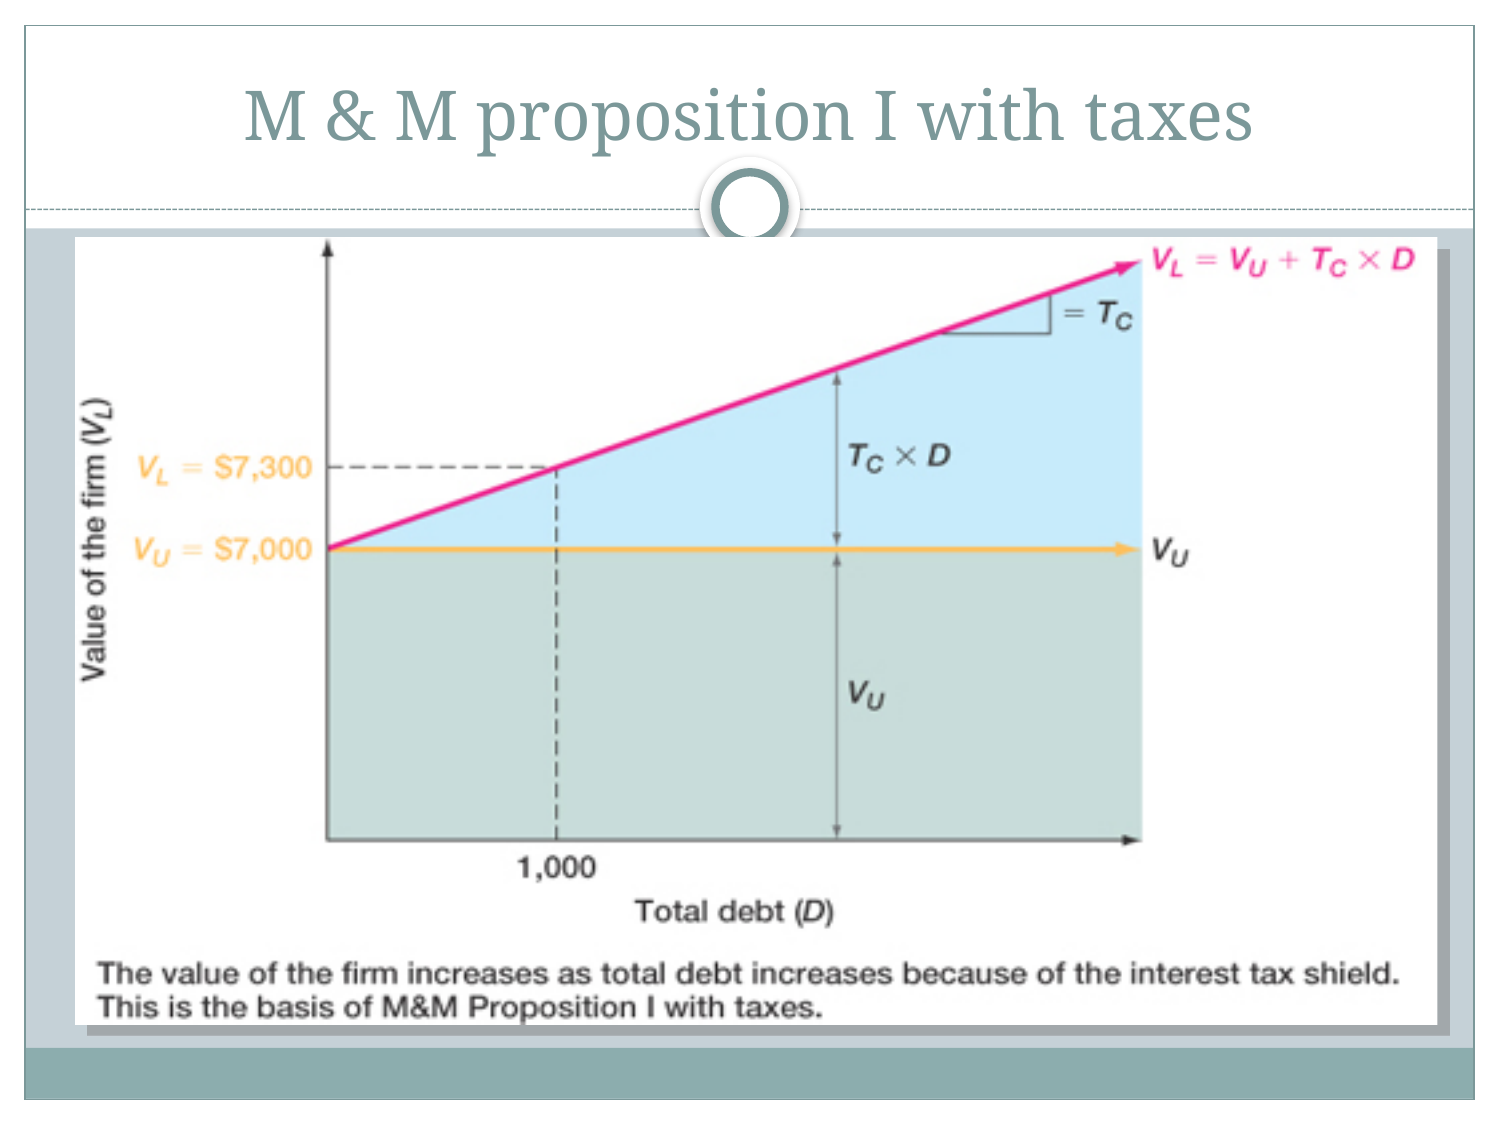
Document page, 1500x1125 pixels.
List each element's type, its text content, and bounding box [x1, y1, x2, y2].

title M & M proposition I with taxes [49, 37, 1450, 162]
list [74, 237, 1438, 1026]
